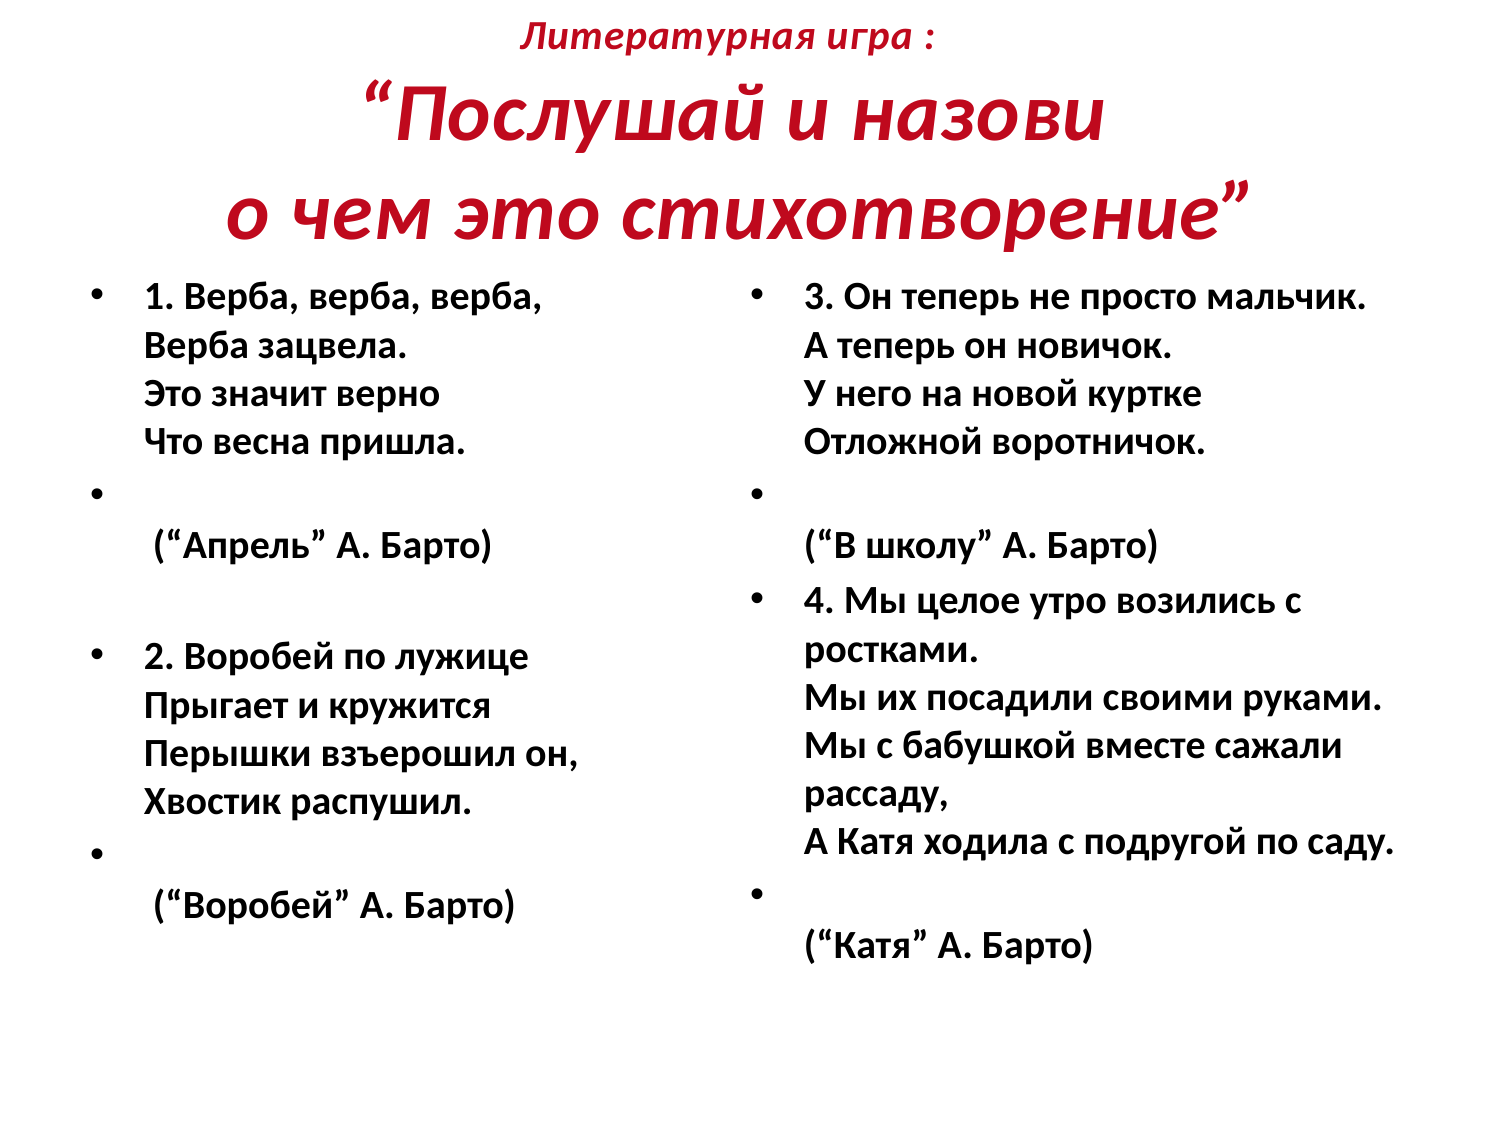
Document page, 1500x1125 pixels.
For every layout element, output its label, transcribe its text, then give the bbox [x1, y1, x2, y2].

list 1. Верба, верба, верба, Верба зацвела. Это значит верно Что весна пришла. (“Апрель” А. Барто) 2. Воробей по лужице Прыгает и кружится Перышки взъерошил он, Хвостик распушил. (“Воробей” А. Барто) 3. Он теперь не просто мальчик. А теперь он новичок. У него на новой куртке Отложной воротничок. (“В школу” А. Барто) 4. Мы целое утро возились с ростками. Мы их посадили своими руками. Мы с бабушкой вместе сажали рассаду, А Катя ходила с подругой по саду. (“Катя” А. Барто) [75, 262, 1425, 1005]
title Литературная игра : “Послушай и назови о чем это стихотворение” [58, 0, 1409, 364]
